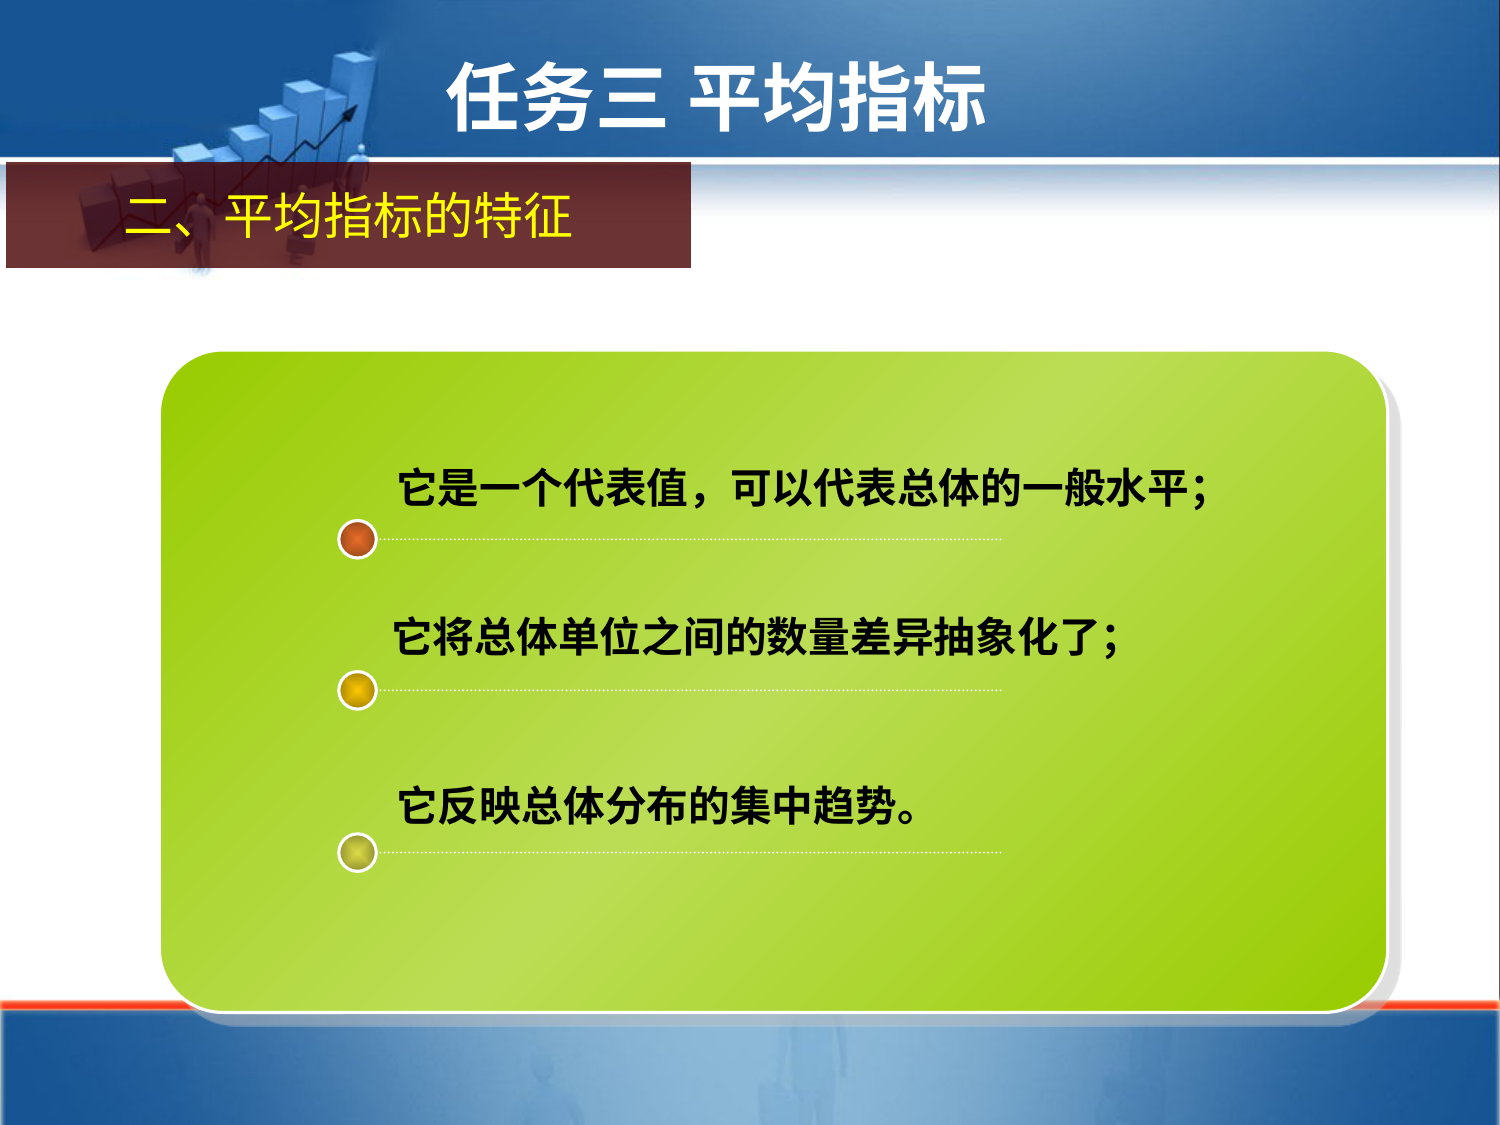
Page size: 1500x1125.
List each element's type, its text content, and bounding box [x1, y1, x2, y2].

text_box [338, 671, 1002, 710]
picture [0, 0, 1500, 1125]
text_box 它反映总体分布的集中趋势。 [381, 772, 1365, 838]
text_box [159, 349, 1388, 1013]
text_box 它将总体单位之间的数量差异抽象化了； [376, 603, 1258, 669]
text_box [338, 473, 1002, 559]
text_box 任务三 平均指标 [395, 42, 1500, 148]
text_box 它是一个代表值，可以代表总体的一般水平； [381, 454, 1398, 520]
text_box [338, 833, 1002, 872]
text_box 二、平均指标的特征 [6, 162, 691, 268]
